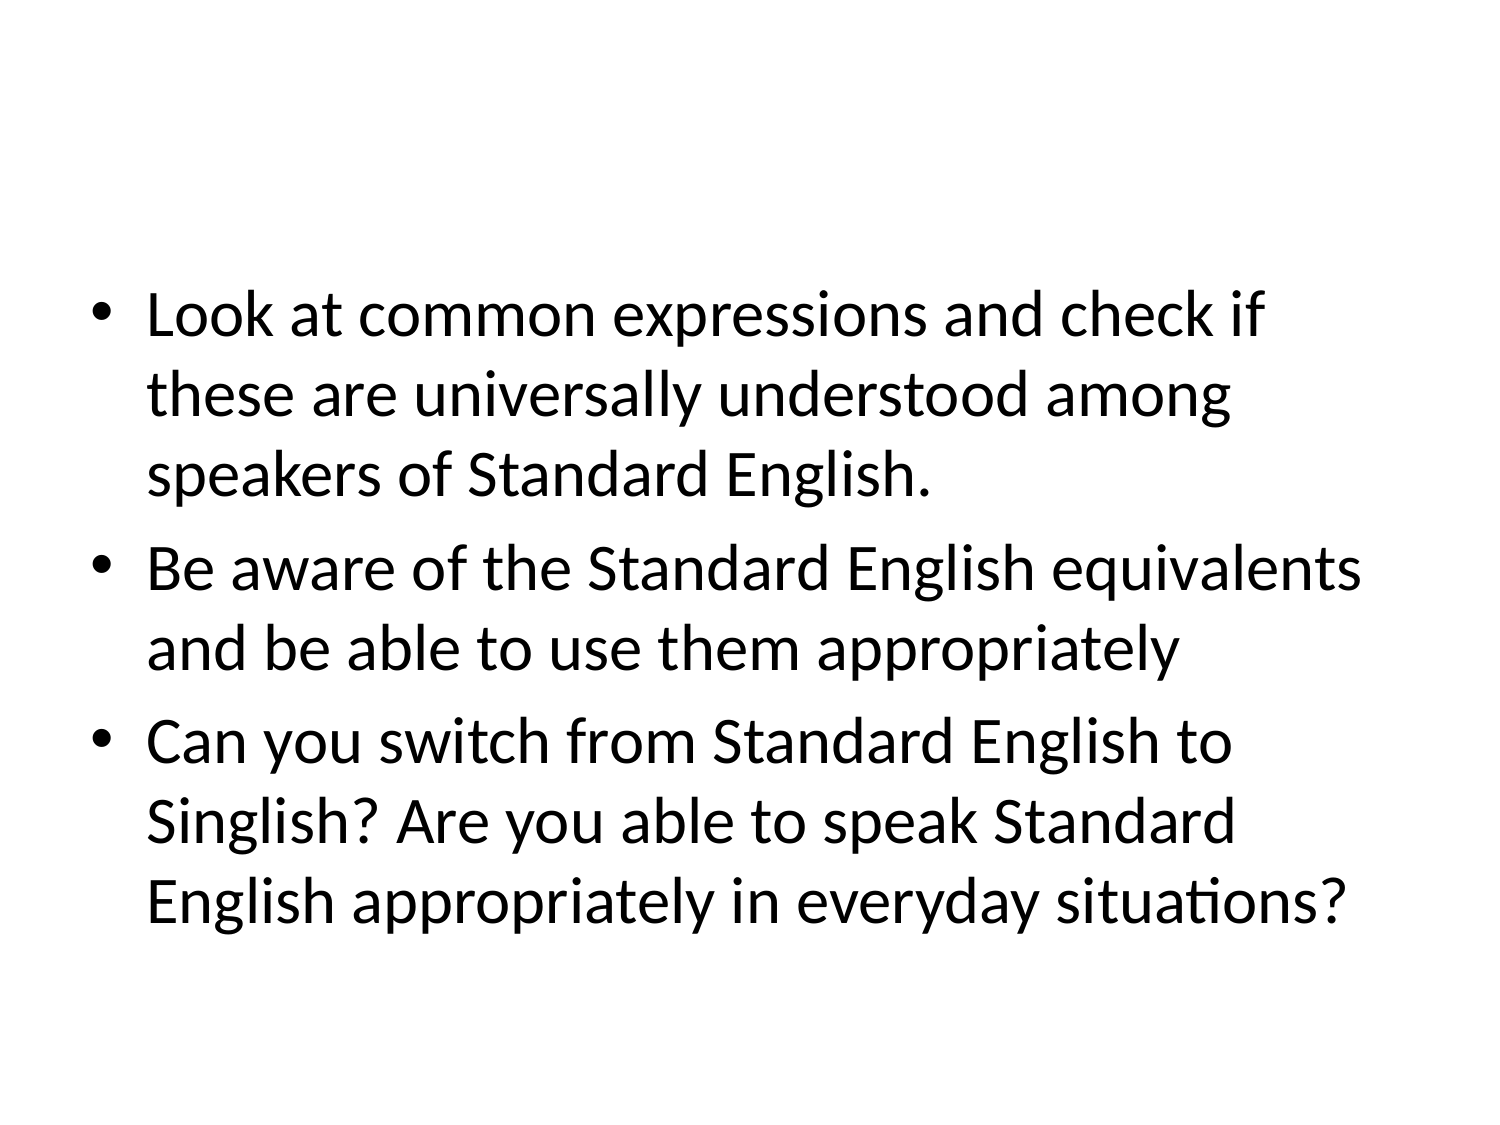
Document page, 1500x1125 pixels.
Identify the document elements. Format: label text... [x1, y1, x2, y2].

list Look at common expressions and check if these are universally understood among speakers of Standard English. Be aware of the Standard English equivalents and be able to use them appropriately Can you switch from Standard English to Singlish? Are you able to speak Standard English appropriately in everyday situations? [75, 262, 1425, 1005]
